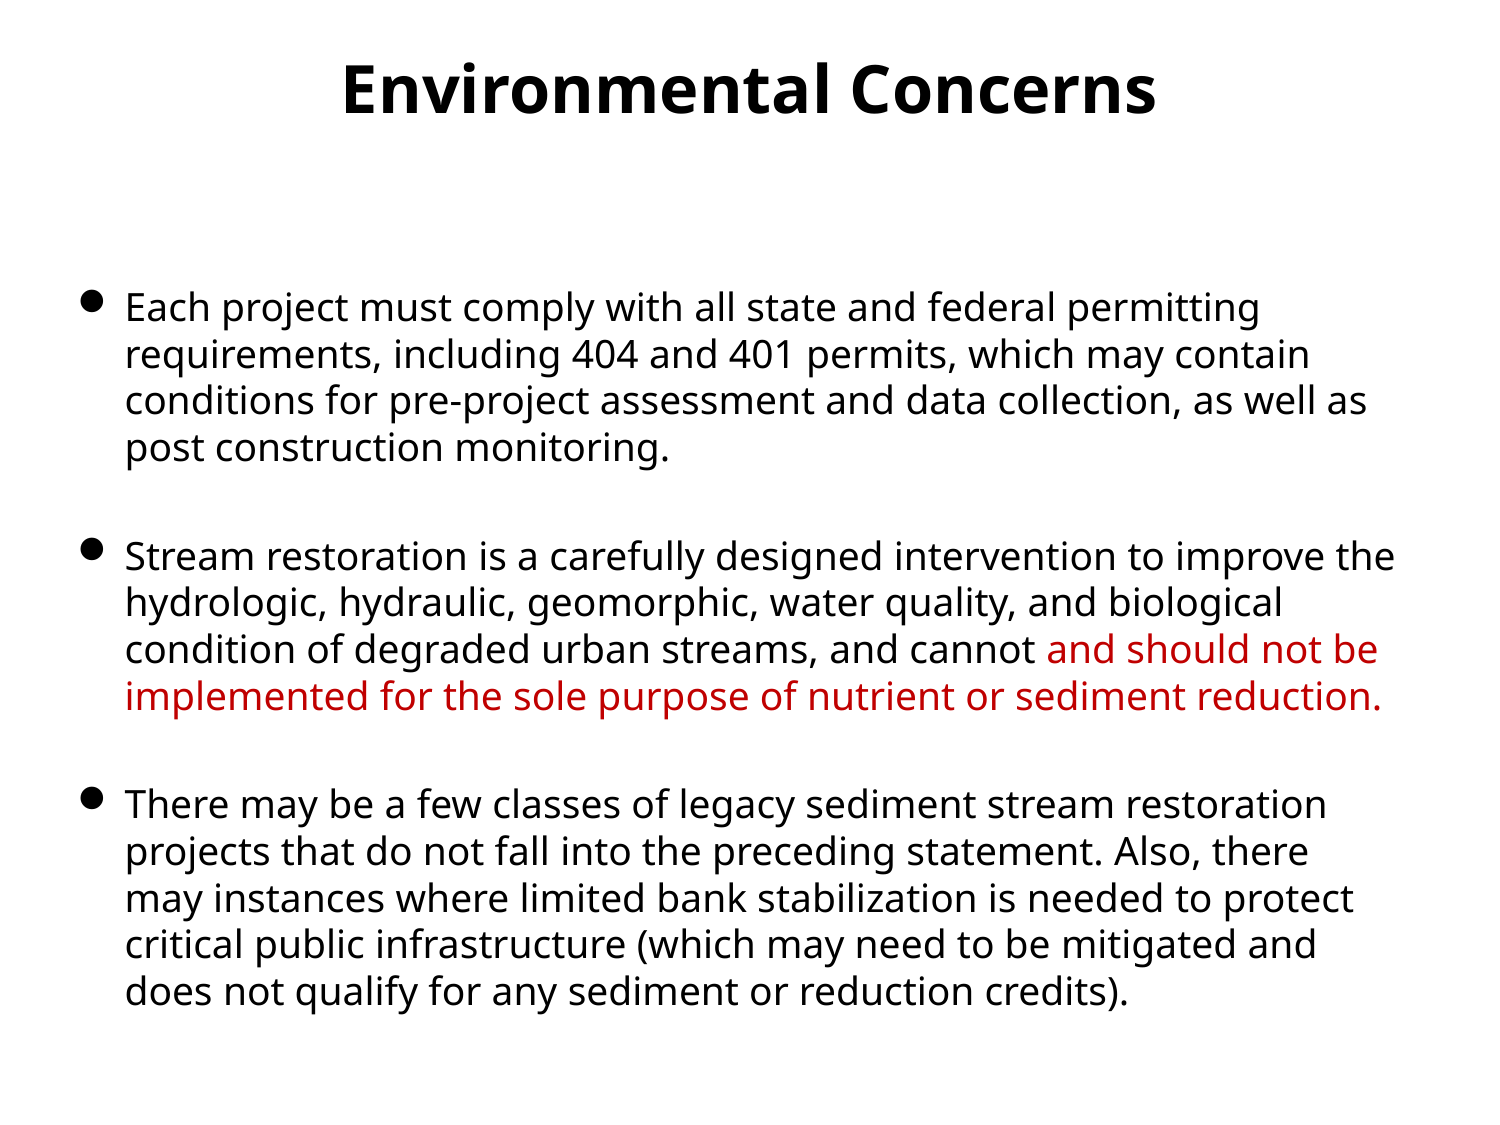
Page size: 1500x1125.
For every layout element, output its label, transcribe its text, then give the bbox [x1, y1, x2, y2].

title Environmental Concerns [49, 24, 1450, 150]
list Each project must comply with all state and federal permitting requirements, including 404 and 401 permits, which may contain conditions for pre-project assessment and data collection, as well as post construction monitoring. Stream restoration is a carefully designed intervention to improve the hydrologic, hydraulic, geomorphic, water quality, and biological condition of degraded urban streams, and cannot and should not be implemented for the sole purpose of nutrient or sediment reduction. There may be a few classes of legacy sediment stream restoration projects that do not fall into the preceding statement. Also, there may instances where limited bank stabilization is needed to protect critical public infrastructure (which may need to be mitigated and does not qualify for any sediment or reduction credits). [62, 275, 1413, 1088]
